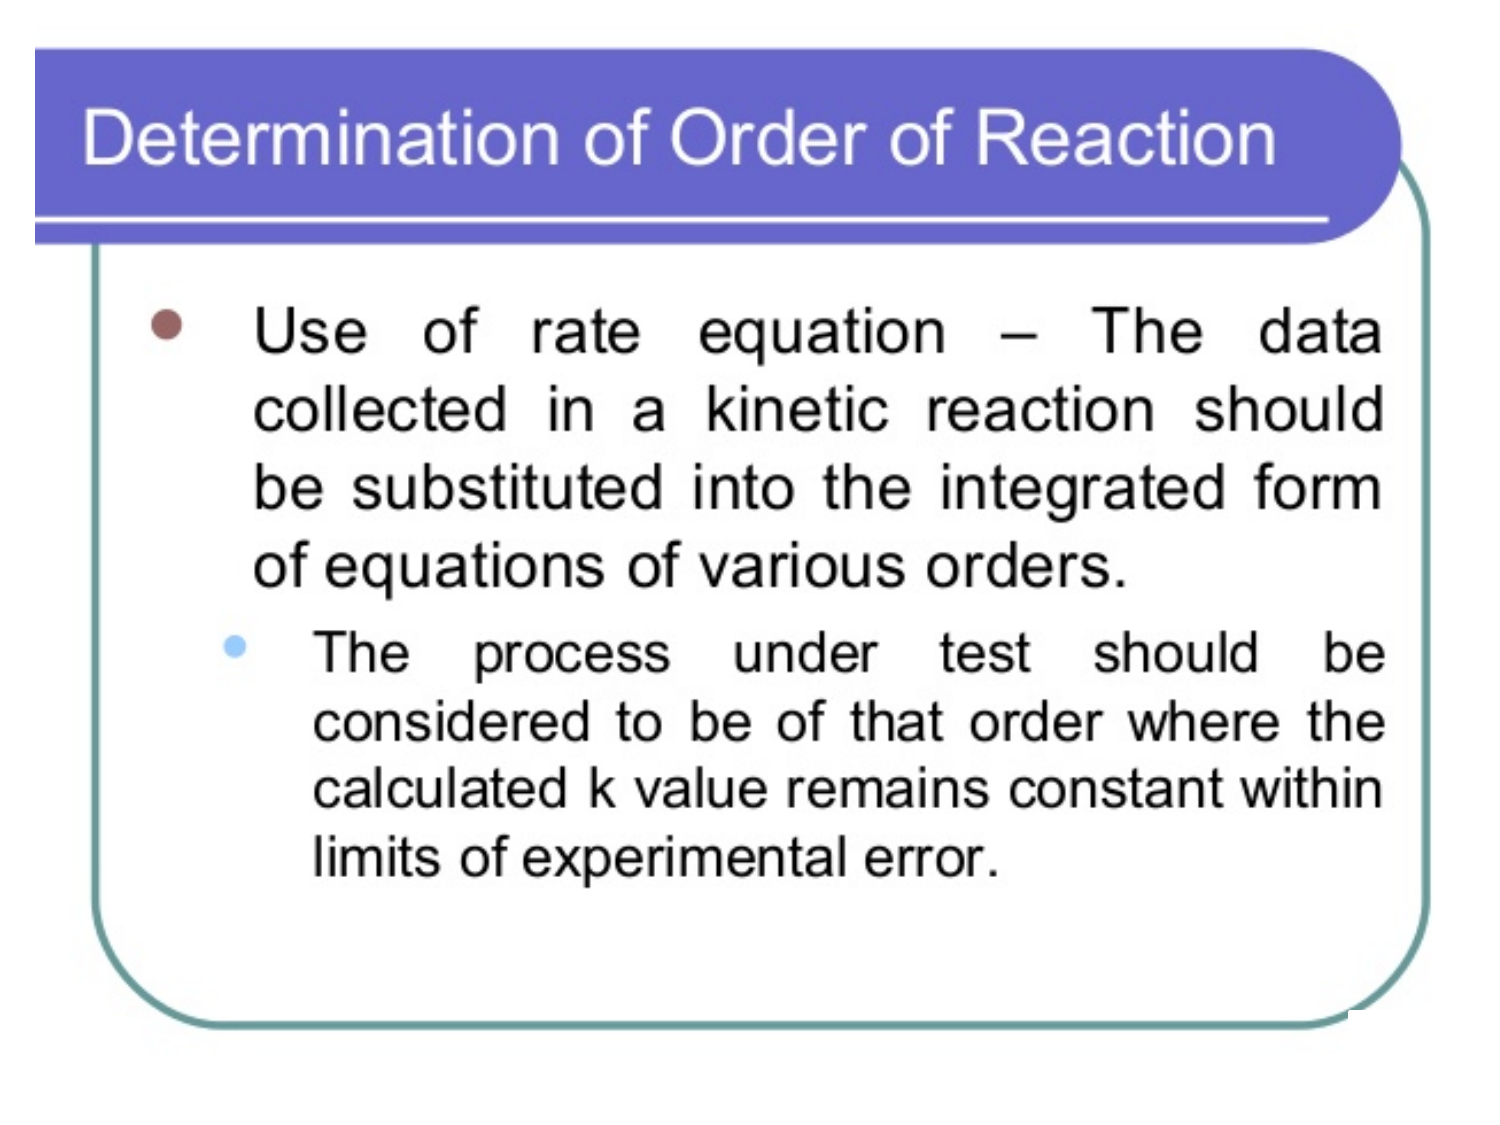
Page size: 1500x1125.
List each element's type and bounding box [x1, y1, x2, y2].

text_box [35, 25, 1500, 1125]
